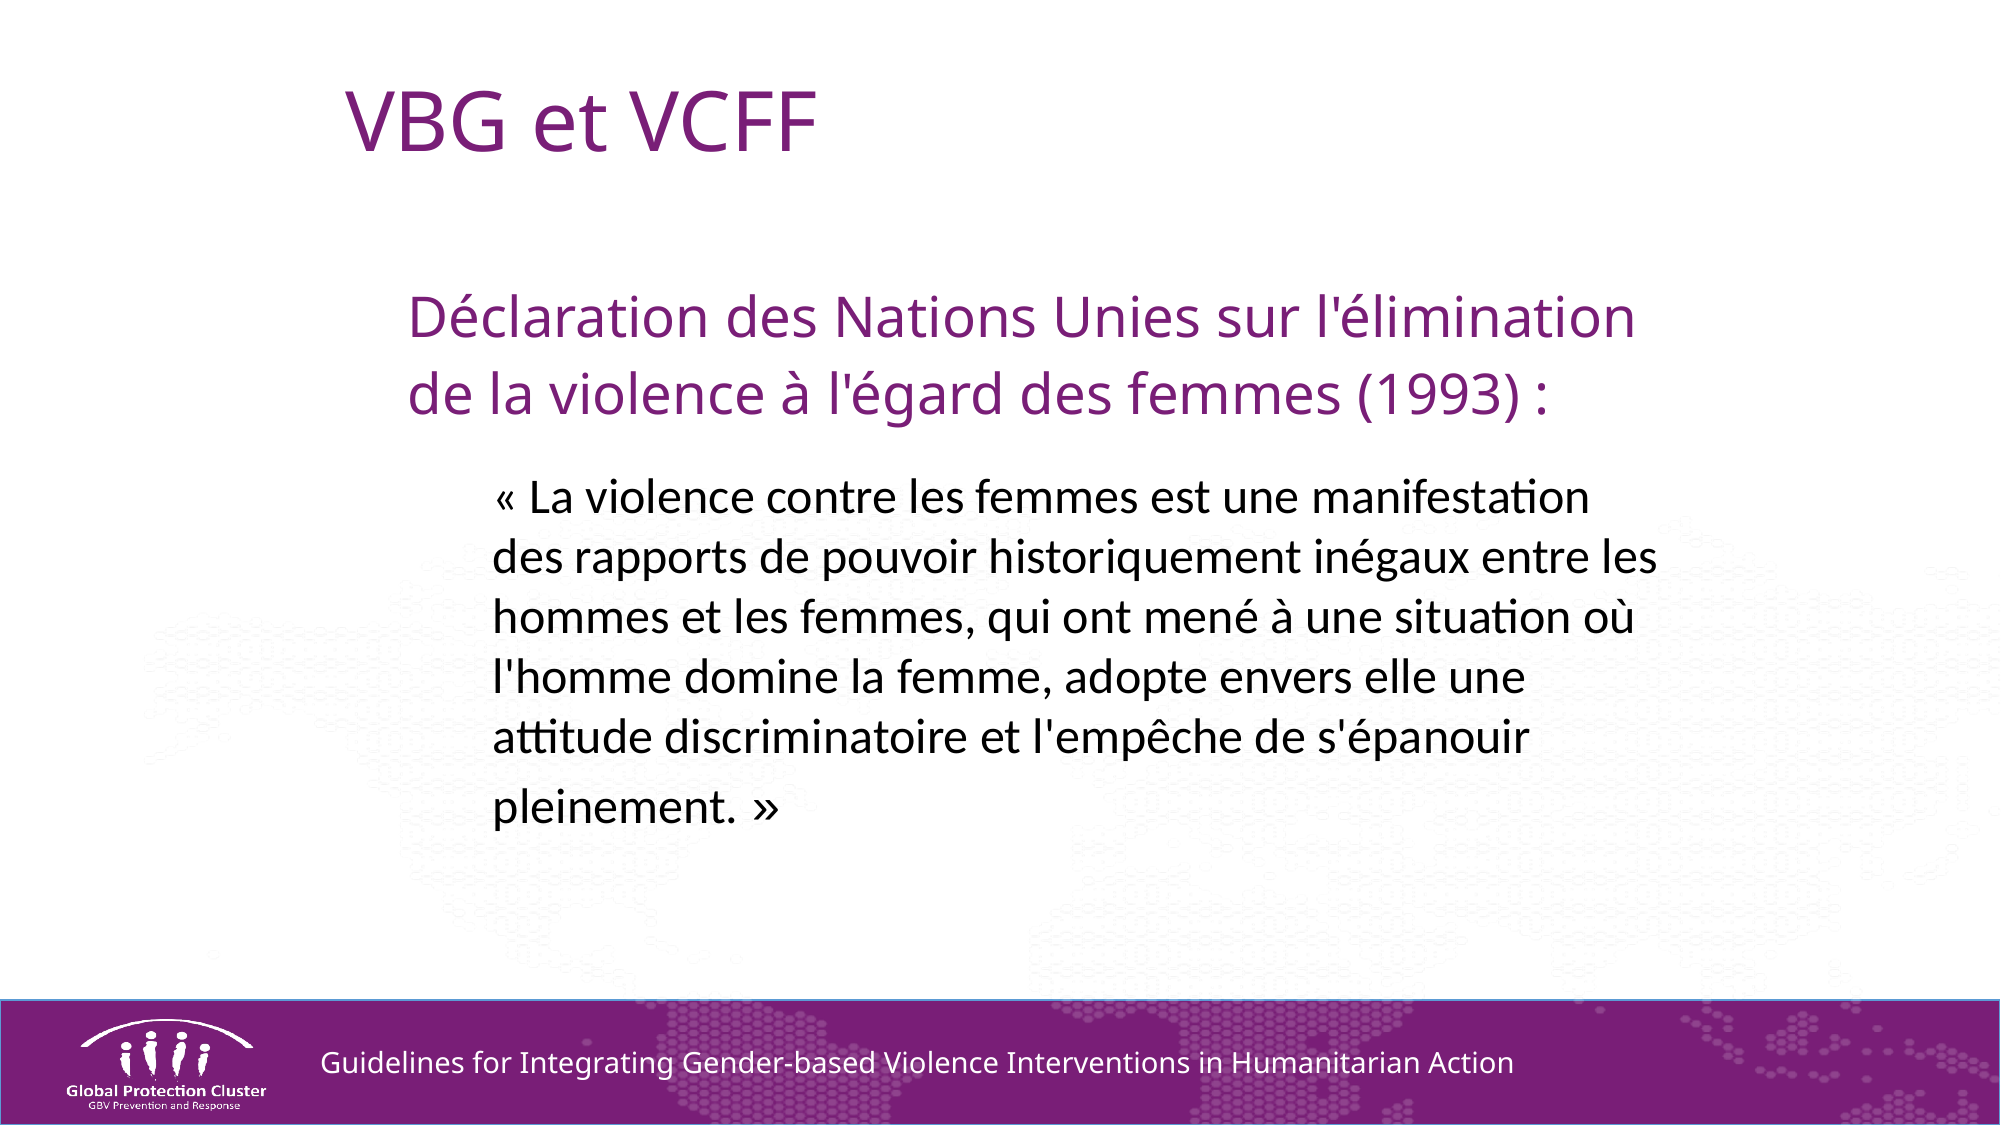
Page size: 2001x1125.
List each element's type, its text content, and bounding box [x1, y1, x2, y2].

picture [56, 254, 2001, 1125]
text_box Déclaration des Nations Unies sur l'élimination de la violence à l'égard des femmes (1993) : « La violence contre les femmes est une manifestation des rapports de pouvoir historiquement inégaux entre les hommes et les femmes, qui ont mené à une situation où l'homme domine la femme, adopte envers elle une attitude discriminatoire et l'empêche de s'épanouir pleinement. » [393, 270, 1684, 1021]
text_box VBG et VCFF [329, 54, 1263, 338]
